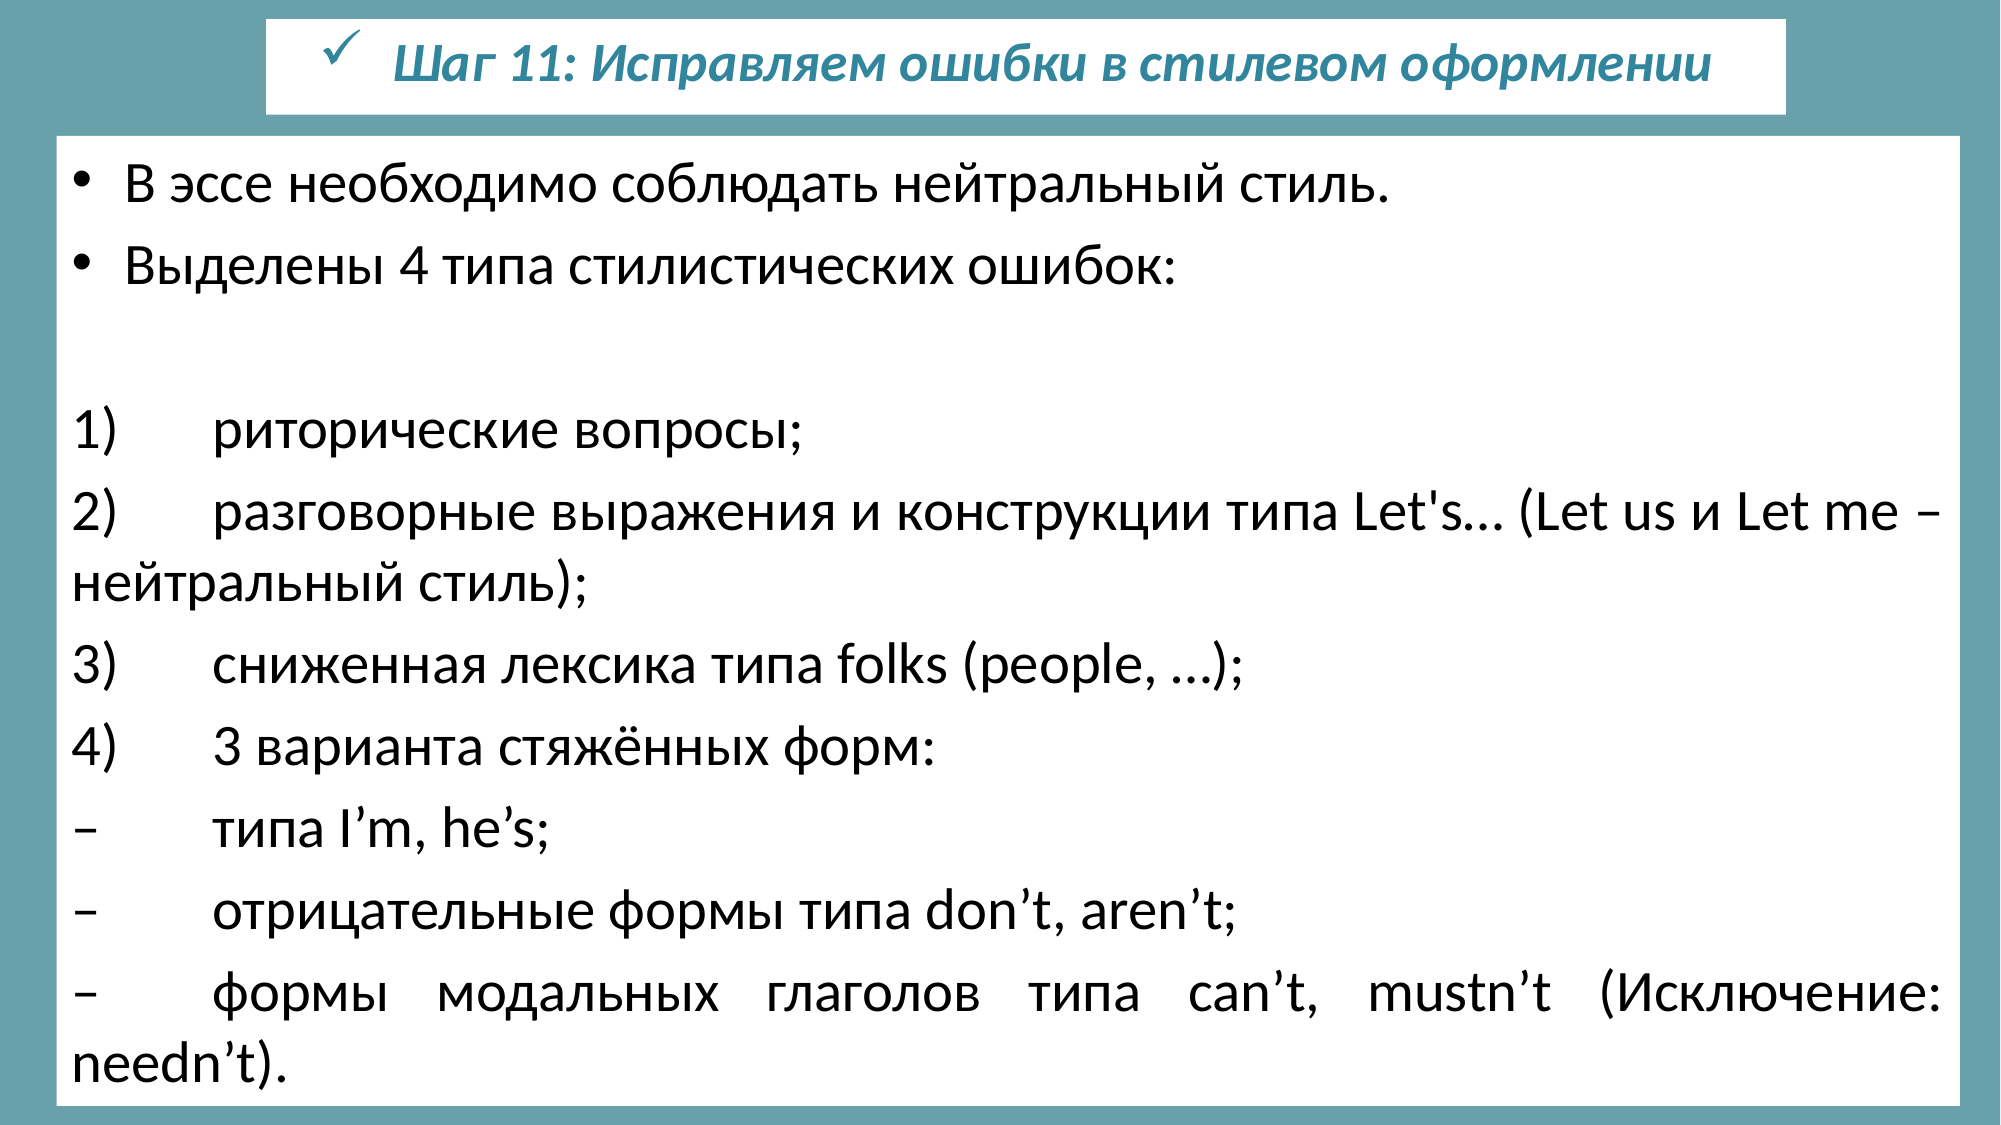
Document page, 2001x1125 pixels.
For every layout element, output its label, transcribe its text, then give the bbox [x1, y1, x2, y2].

text_box Шаг 11: Исправляем ошибки в стилевом оформлении [266, 19, 1786, 115]
text_box В эссе необходимо соблюдать нейтральный стиль. Выделены 4 типа стилистических ошибок: 1) риторические вопросы; 2) разговорные выражения и конструкции типа Let's… (Let us и Let me – нейтральный стиль); 3) сниженная лексика типа folks (people, …); 4) 3 варианта стяжённых форм: – типа I’m, he’s; – отрицательные формы типа don’t, aren’t; – формы модальных глаголов типа can’t, mustn’t (Исключение: needn’t). [56, 135, 1960, 1106]
picture [0, 0, 2001, 1125]
